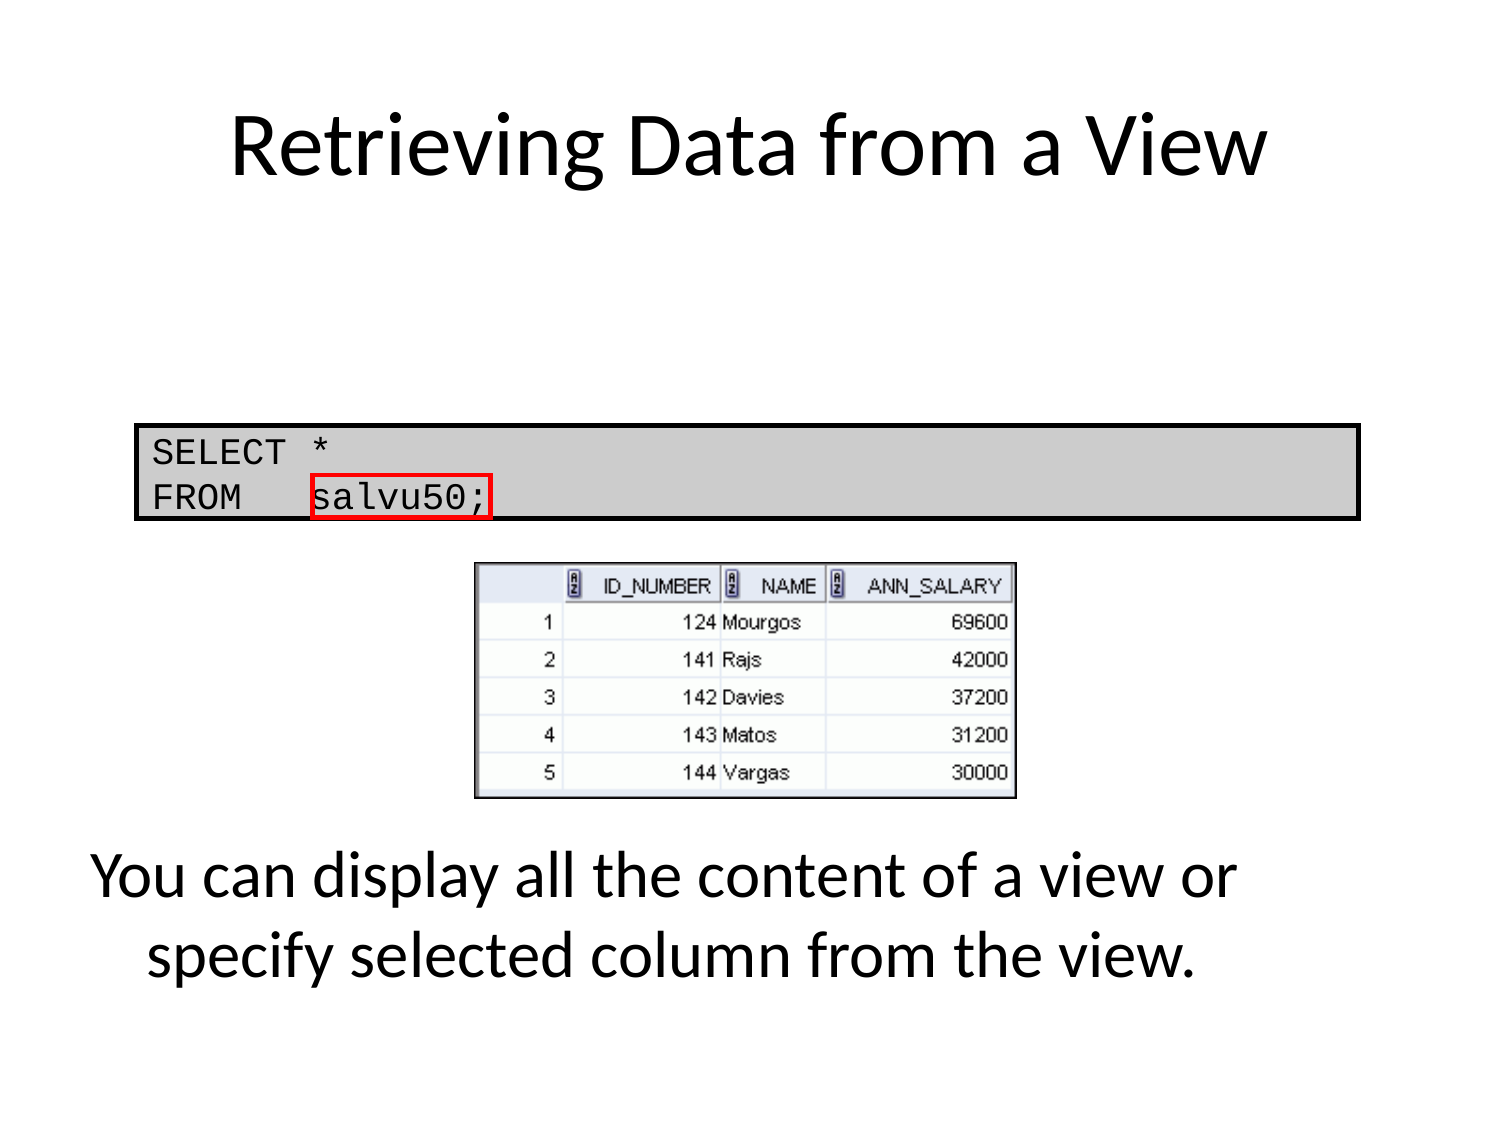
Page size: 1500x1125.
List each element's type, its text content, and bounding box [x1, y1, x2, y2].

title Retrieving Data from a View [75, 45, 1425, 233]
text_box SELECT * FROM salvu50; [136, 425, 1359, 519]
list You can display all the content of a view or specify selected column from the view. [75, 262, 1425, 1005]
picture [474, 562, 1018, 799]
text_box [312, 474, 491, 518]
